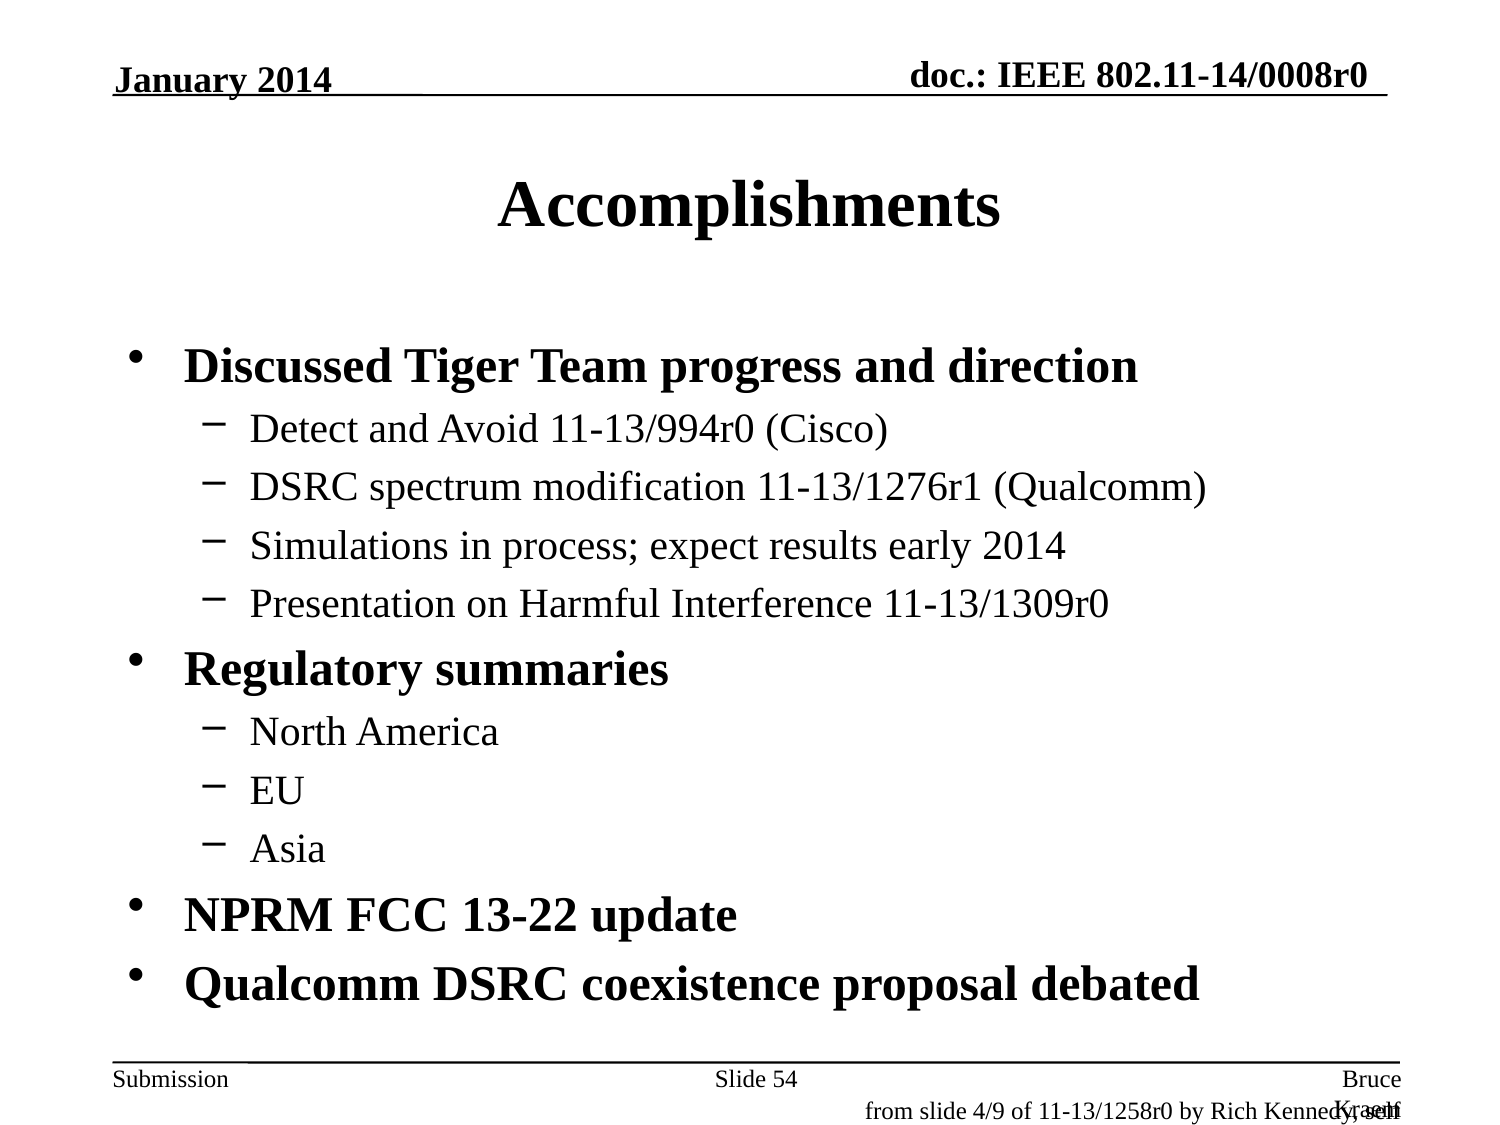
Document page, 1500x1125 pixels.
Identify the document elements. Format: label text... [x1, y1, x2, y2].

footer Bruce Kraemer, Marvell [1325, 1062, 1402, 1087]
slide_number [114, 54, 374, 100]
slide_number Slide 54 [712, 1062, 800, 1087]
list Discussed Tiger Team progress and direction Detect and Avoid 11-13/994r0 (Cisco) DSRC spectrum modification 11-13/1276r1 (Qualcomm) Simulations in process; expect results early 2014 Presentation on Harmful Interference 11-13/1309r0 Regulatory summaries North America EU Asia NPRM FCC 13-22 update Qualcomm DSRC coexistence proposal debated [112, 324, 1388, 1050]
text_box from slide 4/9 of 11-13/1258r0 by Rich Kennedy, self [343, 1087, 1417, 1125]
title Accomplishments [112, 112, 1388, 288]
